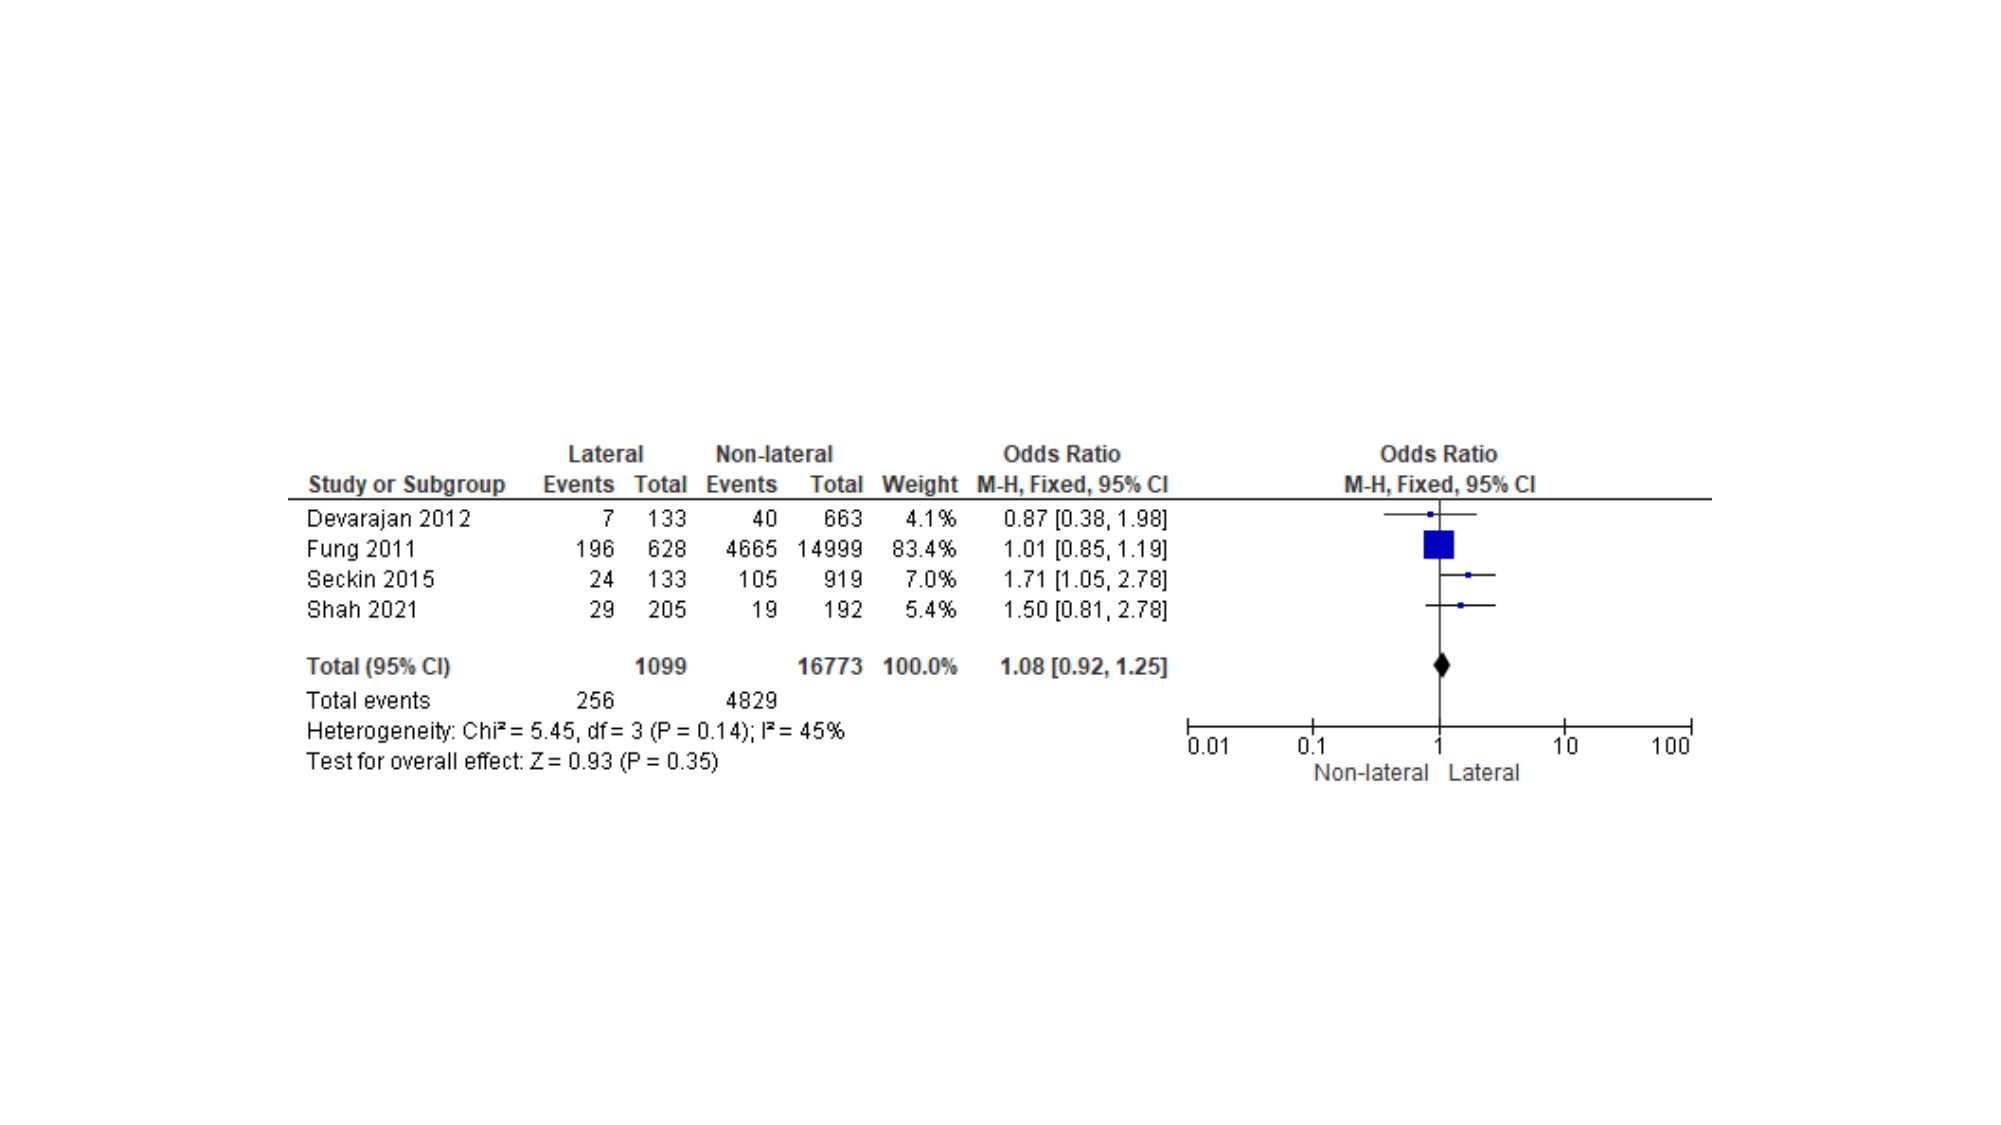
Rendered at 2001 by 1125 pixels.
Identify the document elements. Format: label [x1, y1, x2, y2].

picture [288, 438, 1712, 802]
